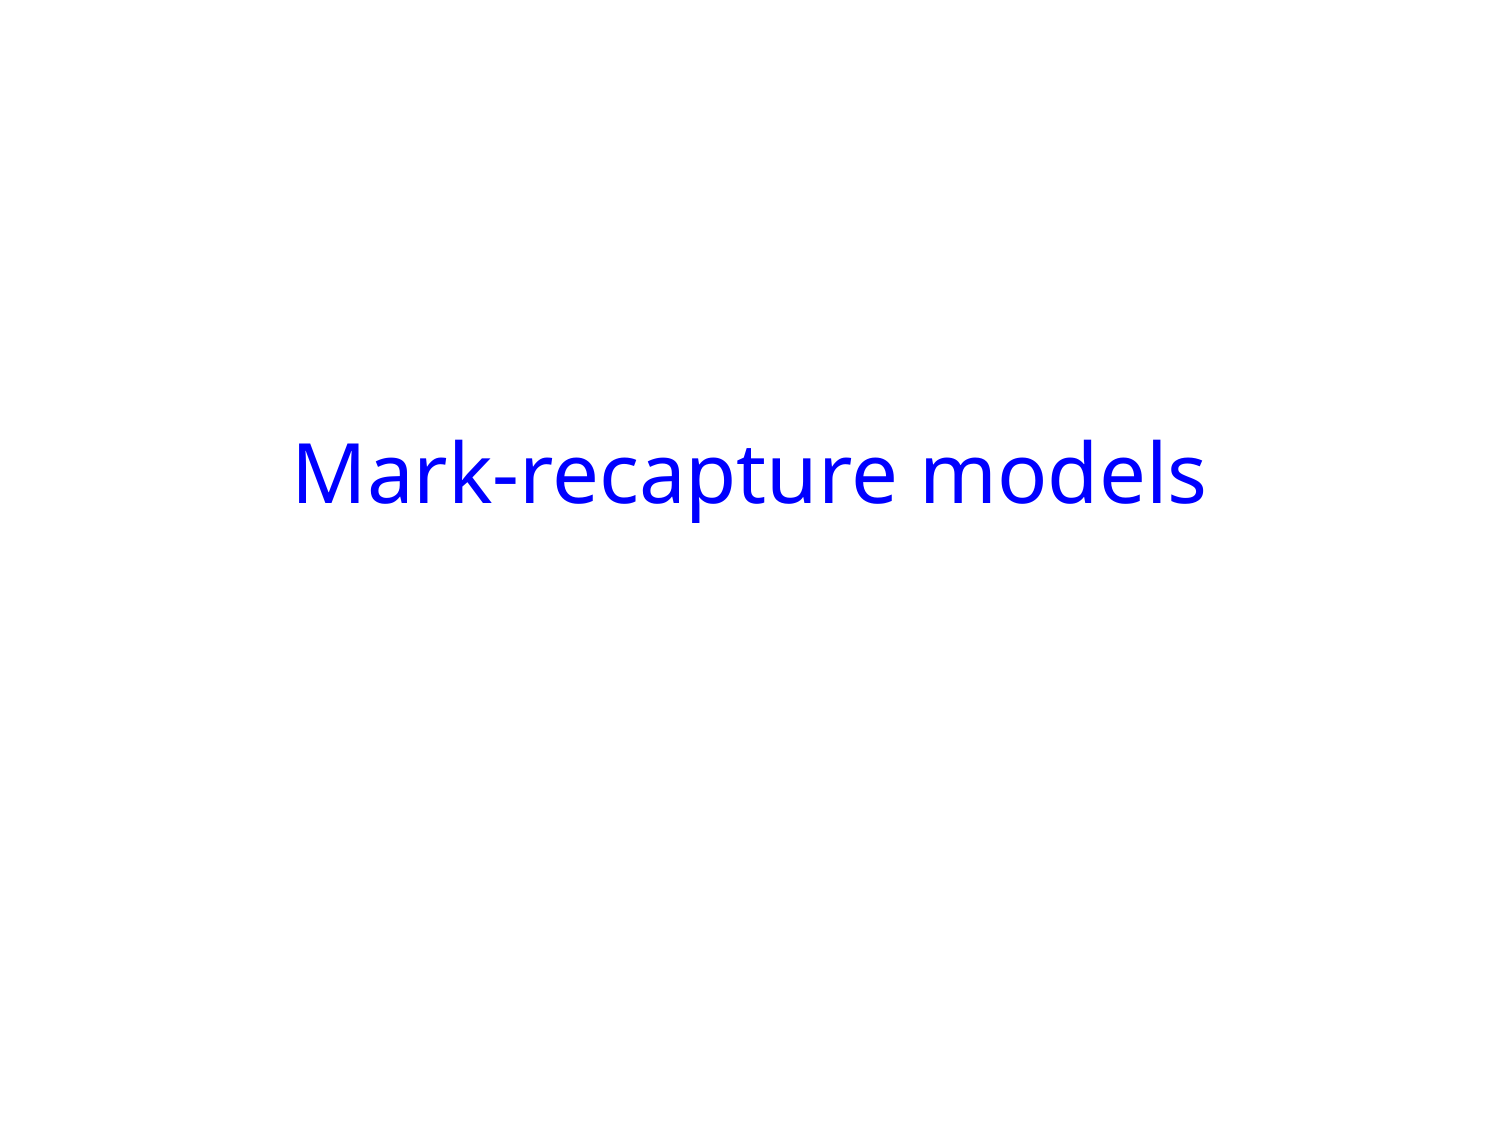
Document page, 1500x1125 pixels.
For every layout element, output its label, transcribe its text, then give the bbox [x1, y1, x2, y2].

title Mark-recapture models [112, 349, 1388, 591]
